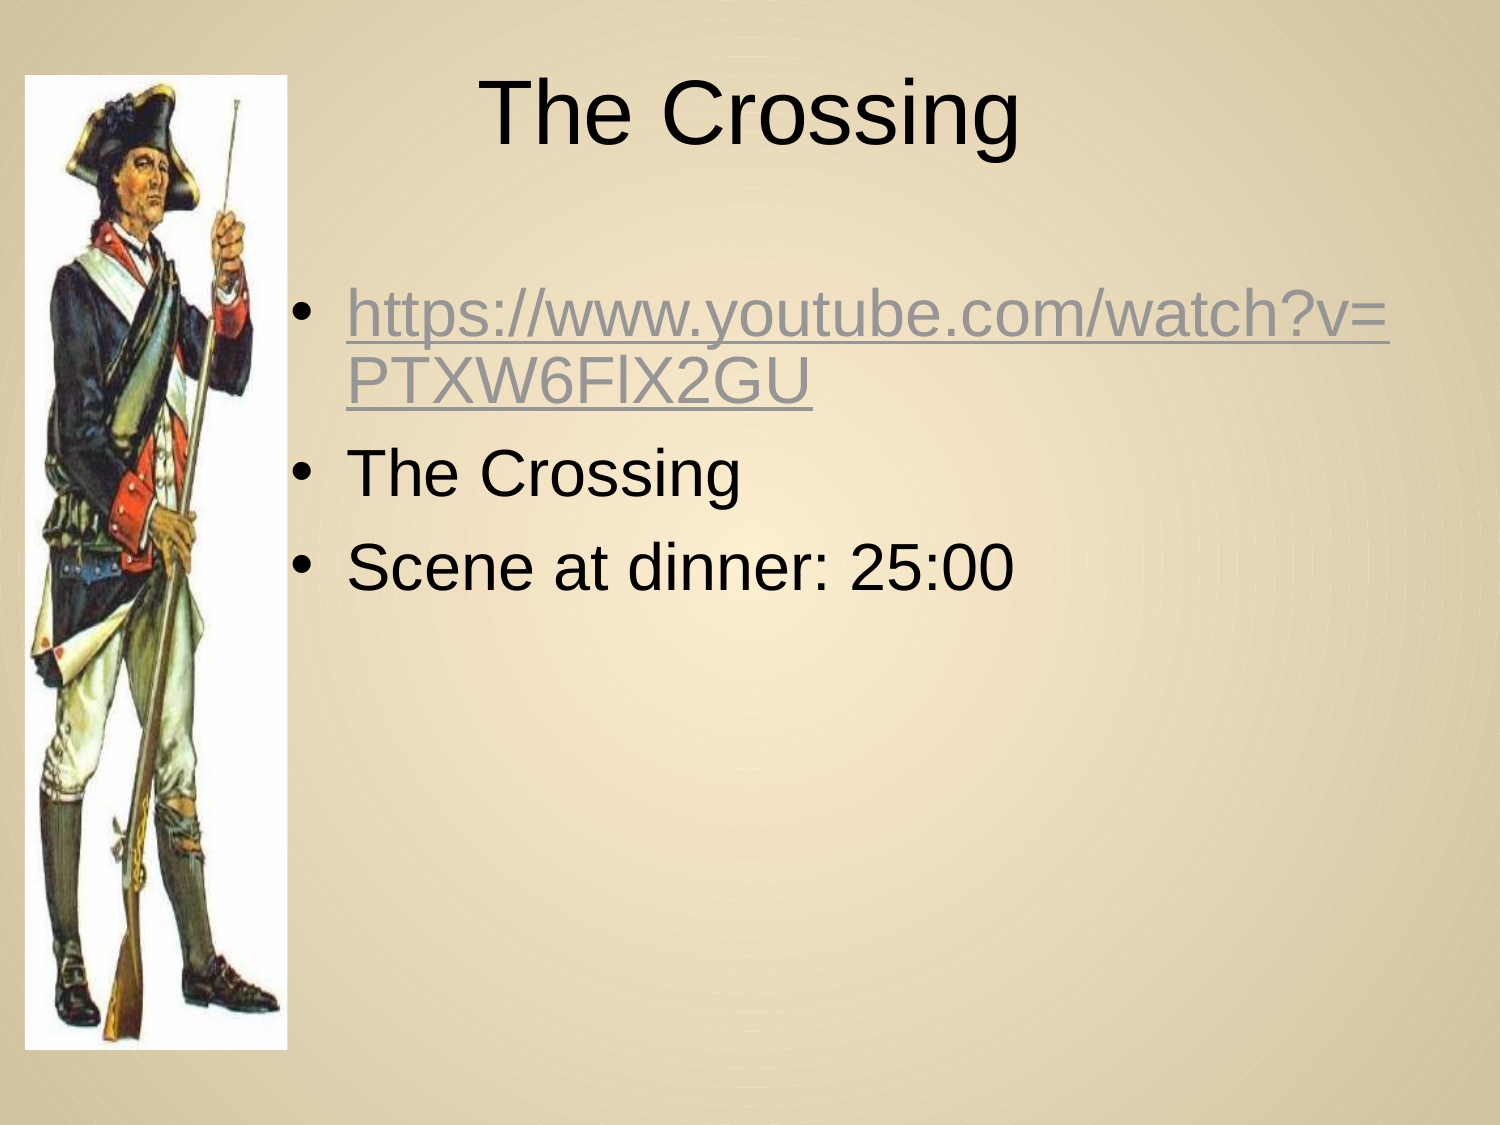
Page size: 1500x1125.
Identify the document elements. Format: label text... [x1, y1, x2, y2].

picture [24, 75, 288, 1050]
title The Crossing [75, 45, 1425, 233]
list https://www.youtube.com/watch?v=PTXW6FlX2GU The Crossing Scene at dinner: 25:00 [275, 262, 1425, 1005]
